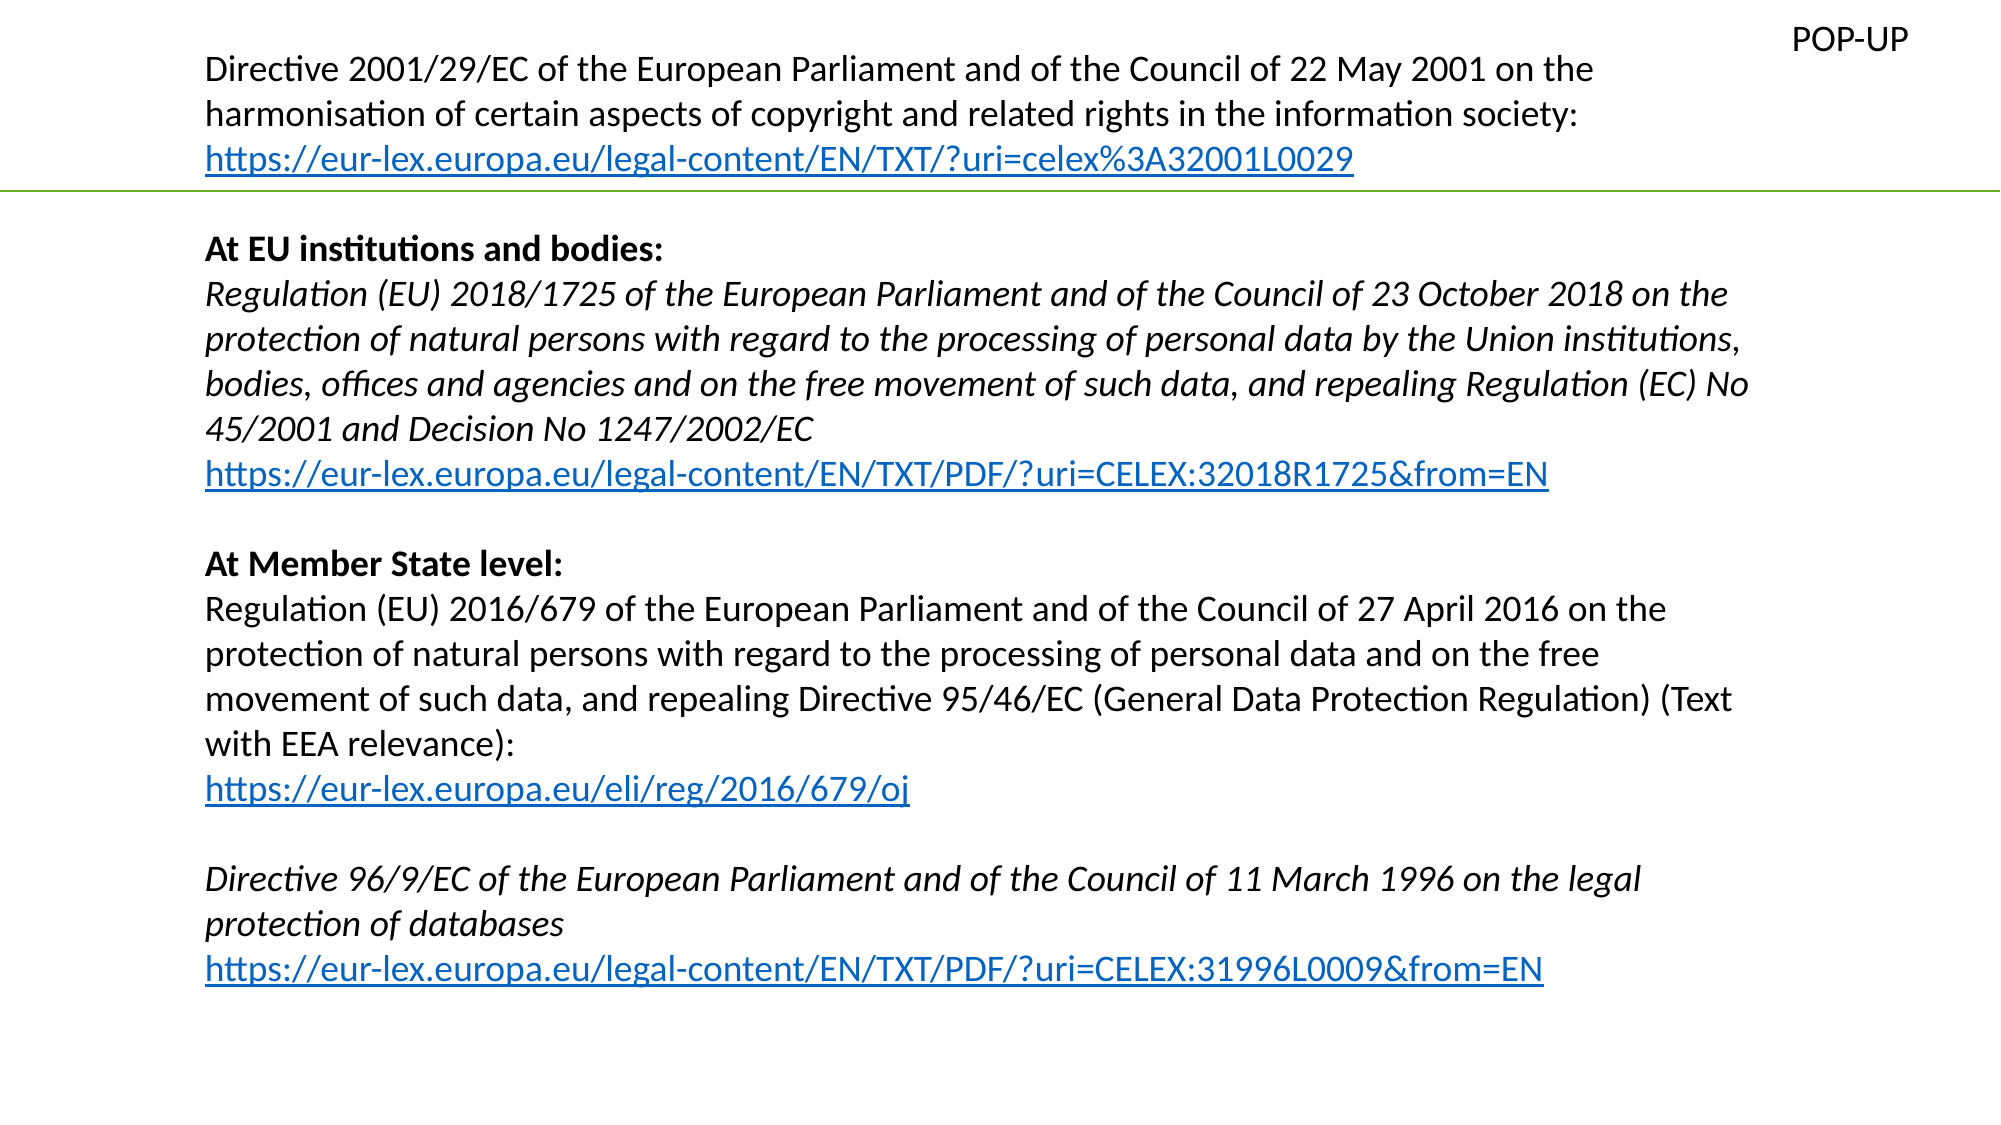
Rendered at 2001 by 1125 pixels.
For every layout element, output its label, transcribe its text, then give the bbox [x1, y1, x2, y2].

text_box POP-UP [1777, 6, 1924, 67]
text_box Directive 2001/29/EC of the European Parliament and of the Council of 22 May 2001 on the harmonisation of certain aspects of copyright and related rights in the information society: https://eur-lex.europa.eu/legal-content/EN/TXT/?uri=celex%3A32001L0029 At EU institutions and bodies: Regulation (EU) 2018/1725 of the European Parliament and of the Council of 23 October 2018 on the protection of natural persons with regard to the processing of personal data by the Union institutions, bodies, offices and agencies and on the free movement of such data, and repealing Regulation (EC) No 45/2001 and Decision No 1247/2002/EC https://eur-lex.europa.eu/legal-content/EN/TXT/PDF/?uri=CELEX:32018R1725&from=EN At Member State level: Regulation (EU) 2016/679 of the European Parliament and of the Council of 27 April 2016 on the protection of natural persons with regard to the processing of personal data and on the free movement of such data, and repealing Directive 95/46/EC (General Data Protection Regulation) (Text with EEA relevance): https://eur-lex.europa.eu/eli/reg/2016/679/oj Directive 96/9/EC of the European Parliament and of the Council of 11 March 1996 on the legal protection of databases https://eur-lex.europa.eu/legal-content/EN/TXT/PDF/?uri=CELEX:31996L0009&from=EN [190, 37, 1776, 1087]
